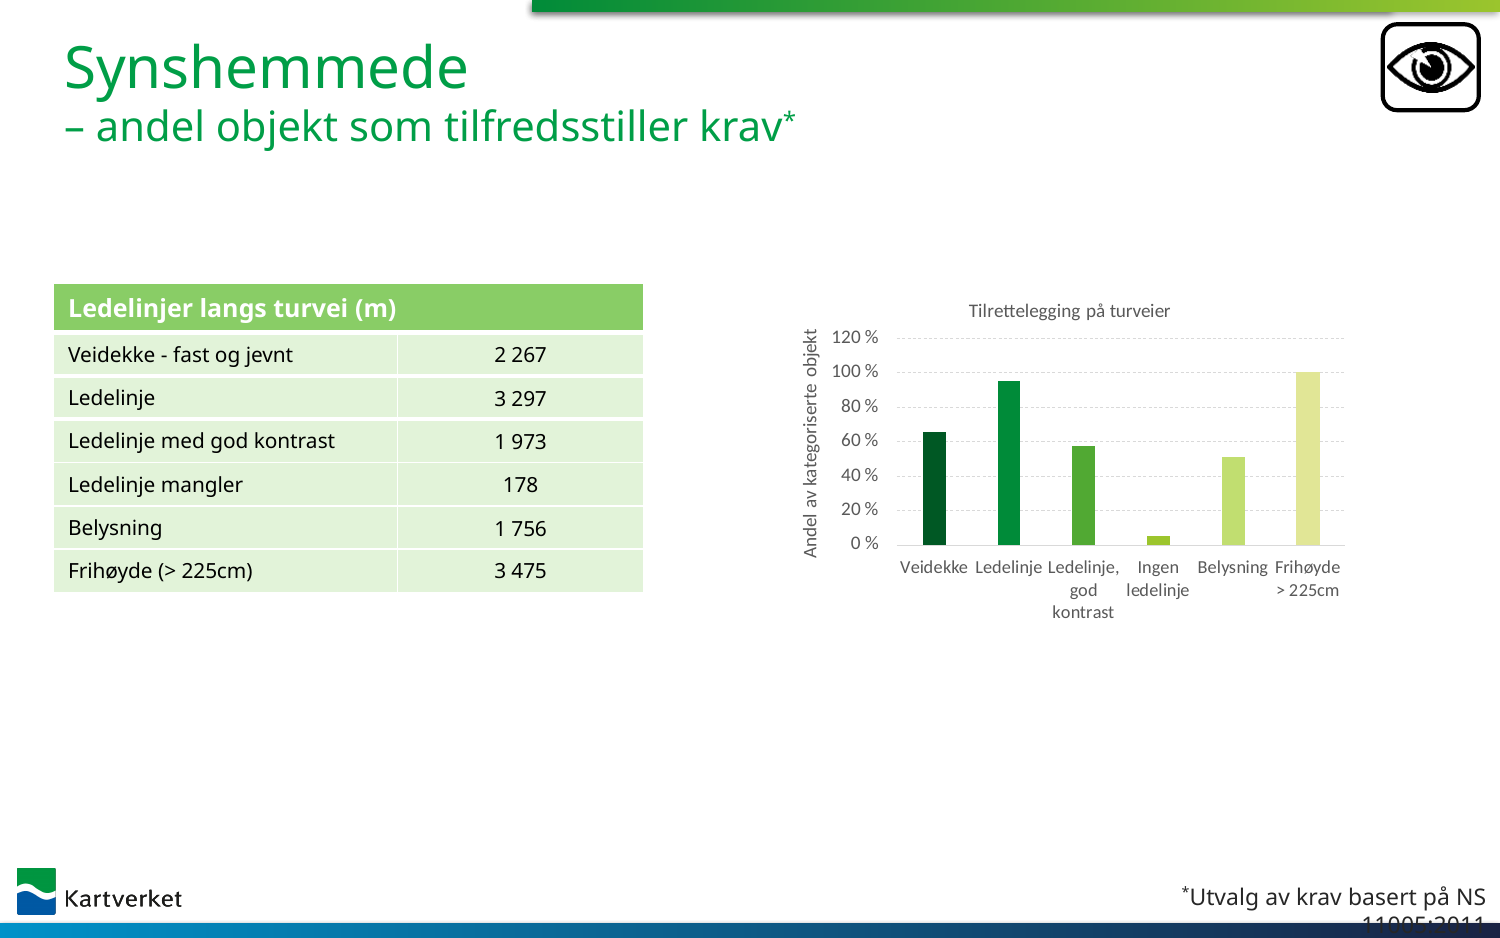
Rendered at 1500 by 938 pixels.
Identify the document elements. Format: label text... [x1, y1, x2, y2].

table_header Ledelinjer langs turvei (m) [54, 284, 643, 330]
table_cell 1 973 [398, 421, 643, 462]
table_cell Ledelinje med god kontrast [54, 421, 397, 462]
table_cell 3 475 [398, 550, 643, 592]
text_box Synshemmede – andel objekt som tilfredsstiller krav* [49, 24, 1431, 158]
text_box *Utvalg av krav basert på NS 11005:2011 [1068, 873, 1500, 938]
table_cell 2 267 [398, 335, 643, 374]
table_cell Belysning [54, 507, 397, 548]
table_cell Ledelinje mangler [54, 463, 397, 505]
table_cell Ledelinje [54, 378, 397, 417]
table_cell 178 [398, 463, 643, 505]
table_cell Veidekke - fast og jevnt [54, 335, 397, 374]
table_cell Frihøyde (> 225cm) [54, 550, 397, 592]
table_cell 1 756 [398, 507, 643, 548]
table_cell 3 297 [398, 378, 643, 417]
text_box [1382, 24, 1480, 111]
picture [791, 291, 1348, 630]
